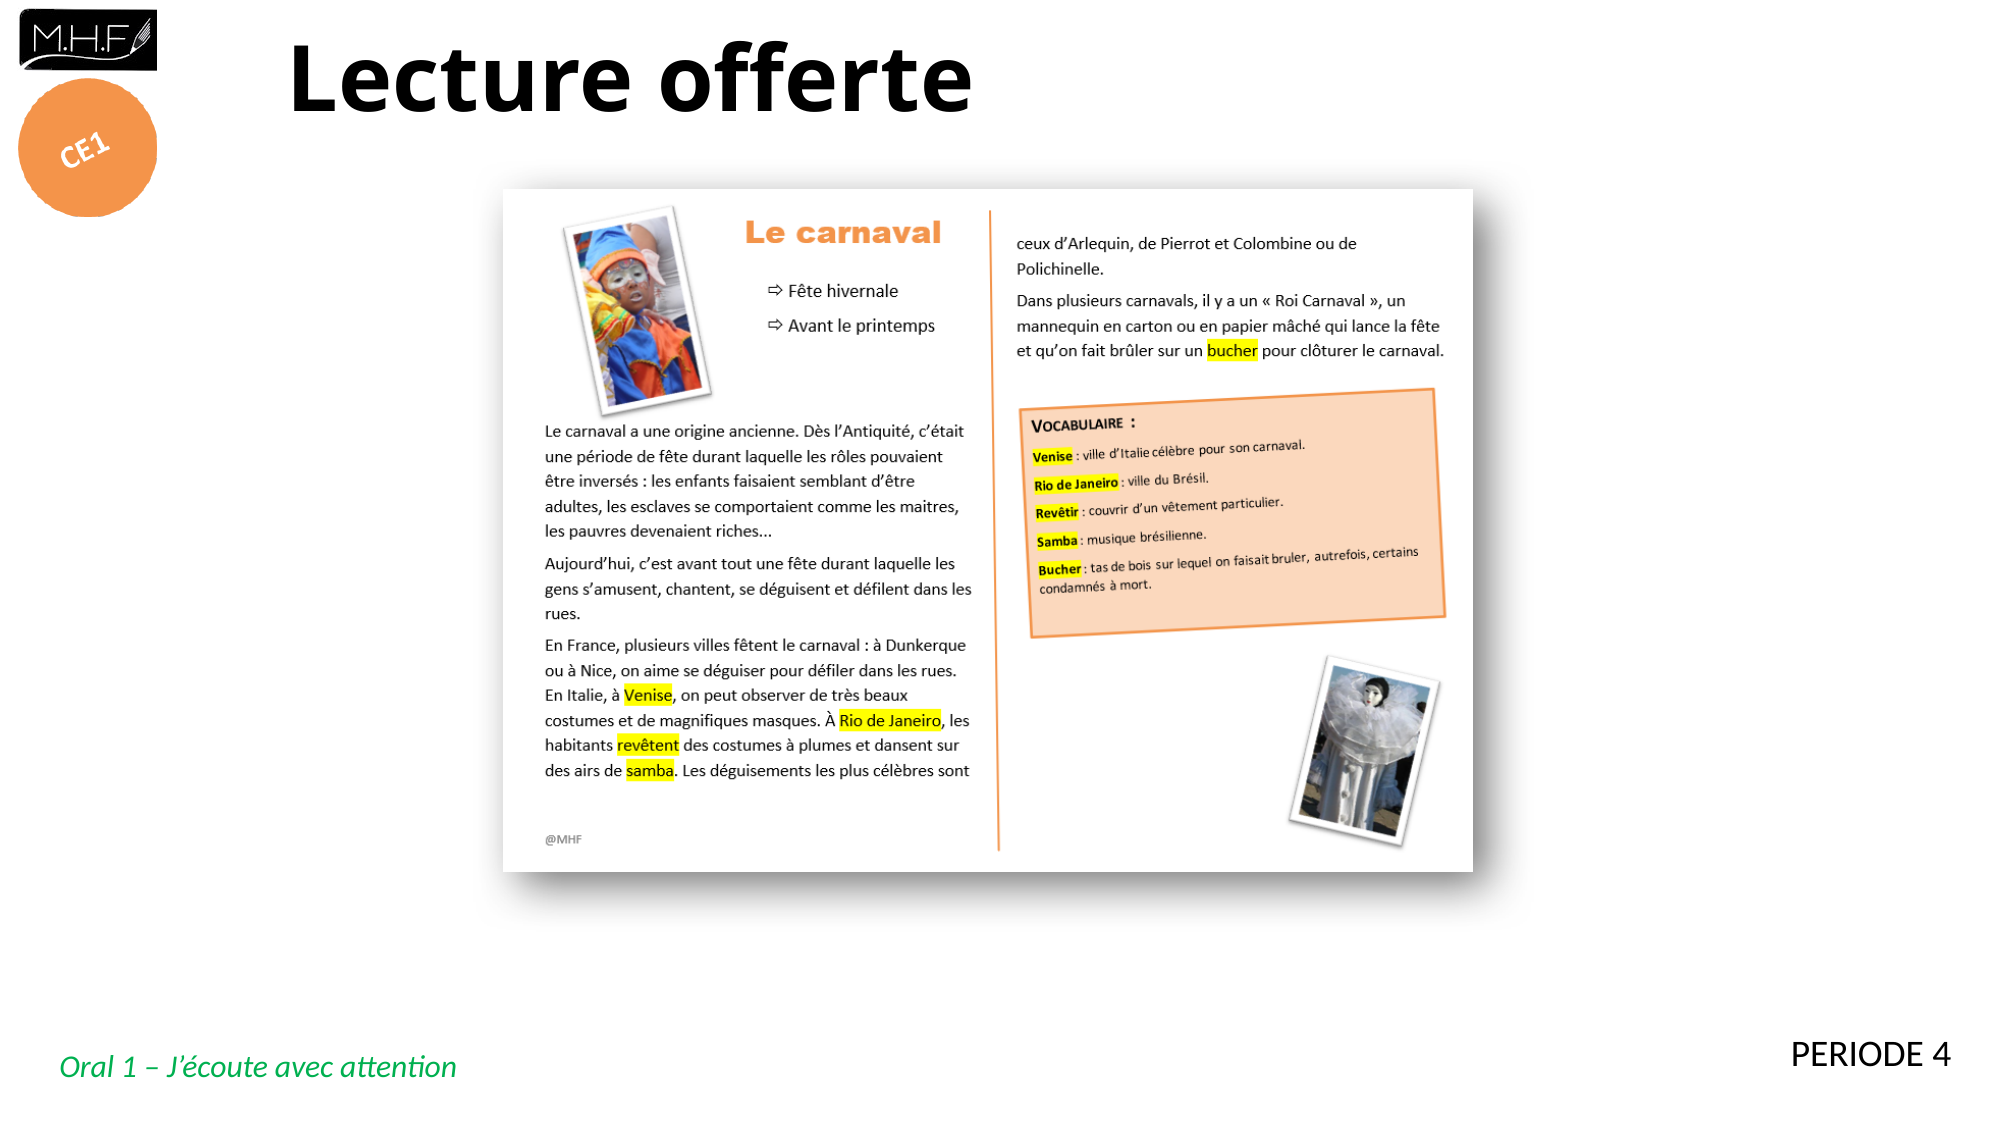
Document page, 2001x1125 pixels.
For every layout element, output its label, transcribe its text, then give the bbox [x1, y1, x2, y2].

text_box Oral 1 – J’écoute avec attention [44, 1038, 1346, 1092]
picture [16, 7, 157, 74]
picture [18, 78, 157, 218]
picture [503, 189, 1473, 872]
title Lecture offerte [271, 7, 1818, 156]
text_box PERIODE 4 [1362, 1021, 1967, 1082]
